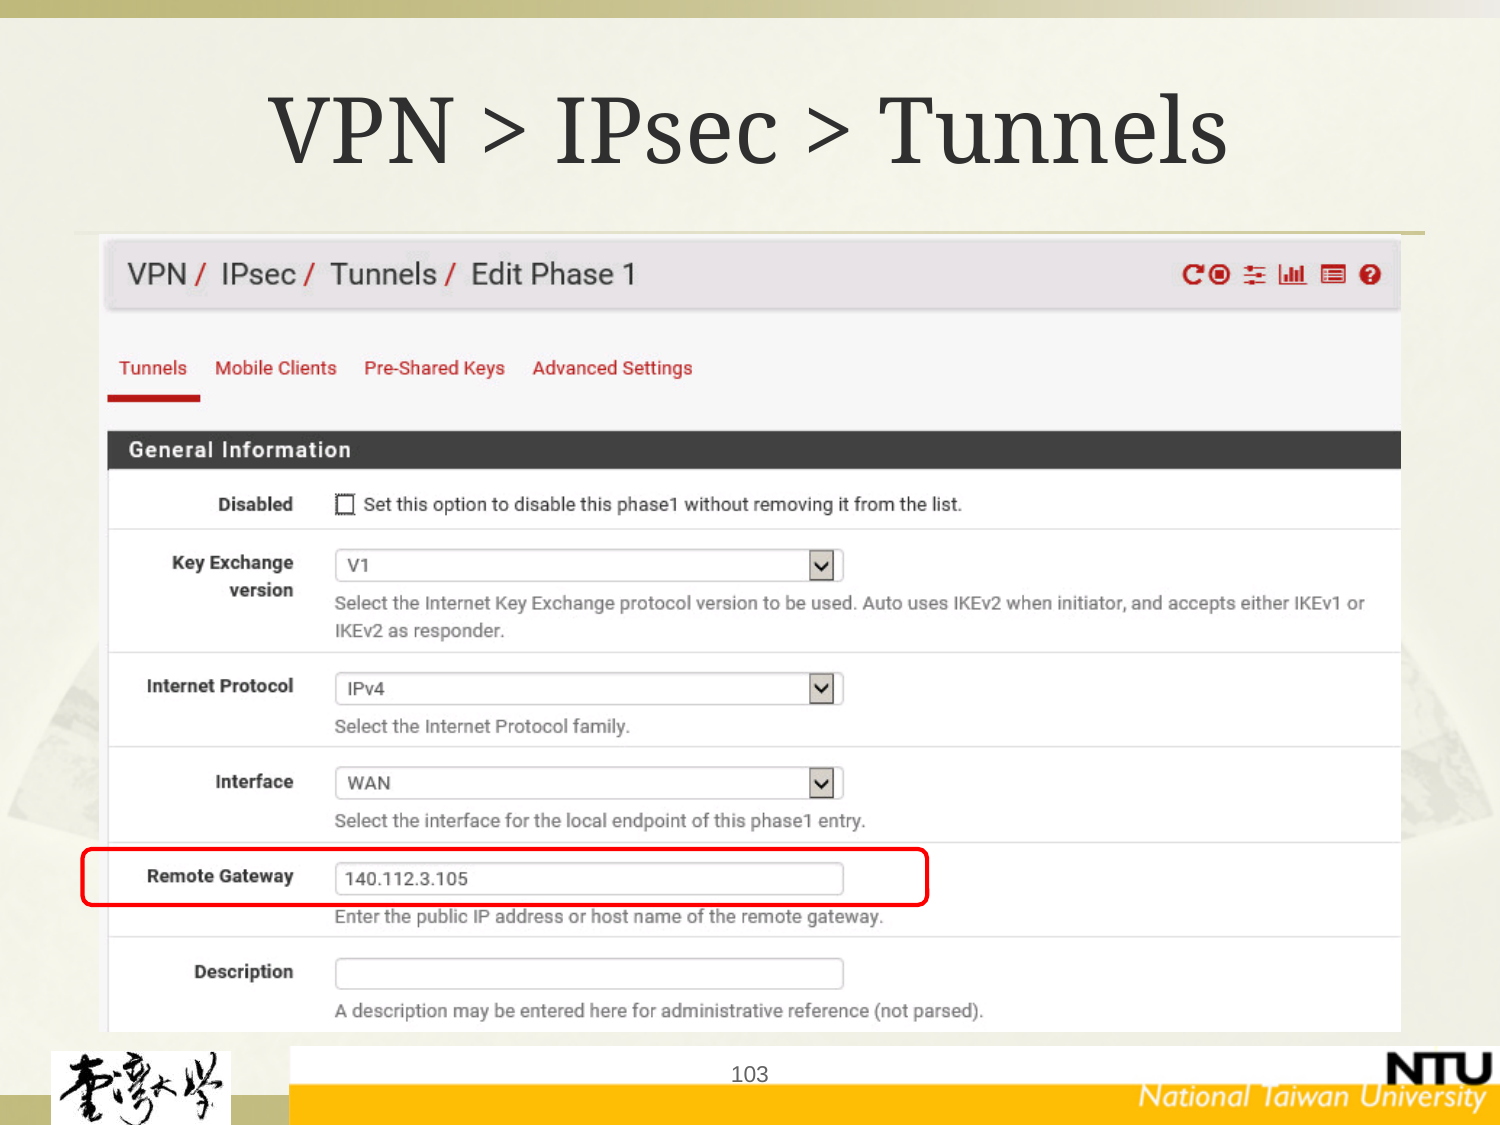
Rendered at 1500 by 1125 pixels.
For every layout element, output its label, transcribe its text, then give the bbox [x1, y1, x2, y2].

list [98, 233, 1401, 1032]
picture [51, 1051, 231, 1125]
text_box [80, 846, 94, 908]
slide_number 103 [675, 1050, 825, 1097]
picture [289, 1046, 1500, 1125]
title VPN > IPsec > Tunnels [75, 45, 1425, 209]
